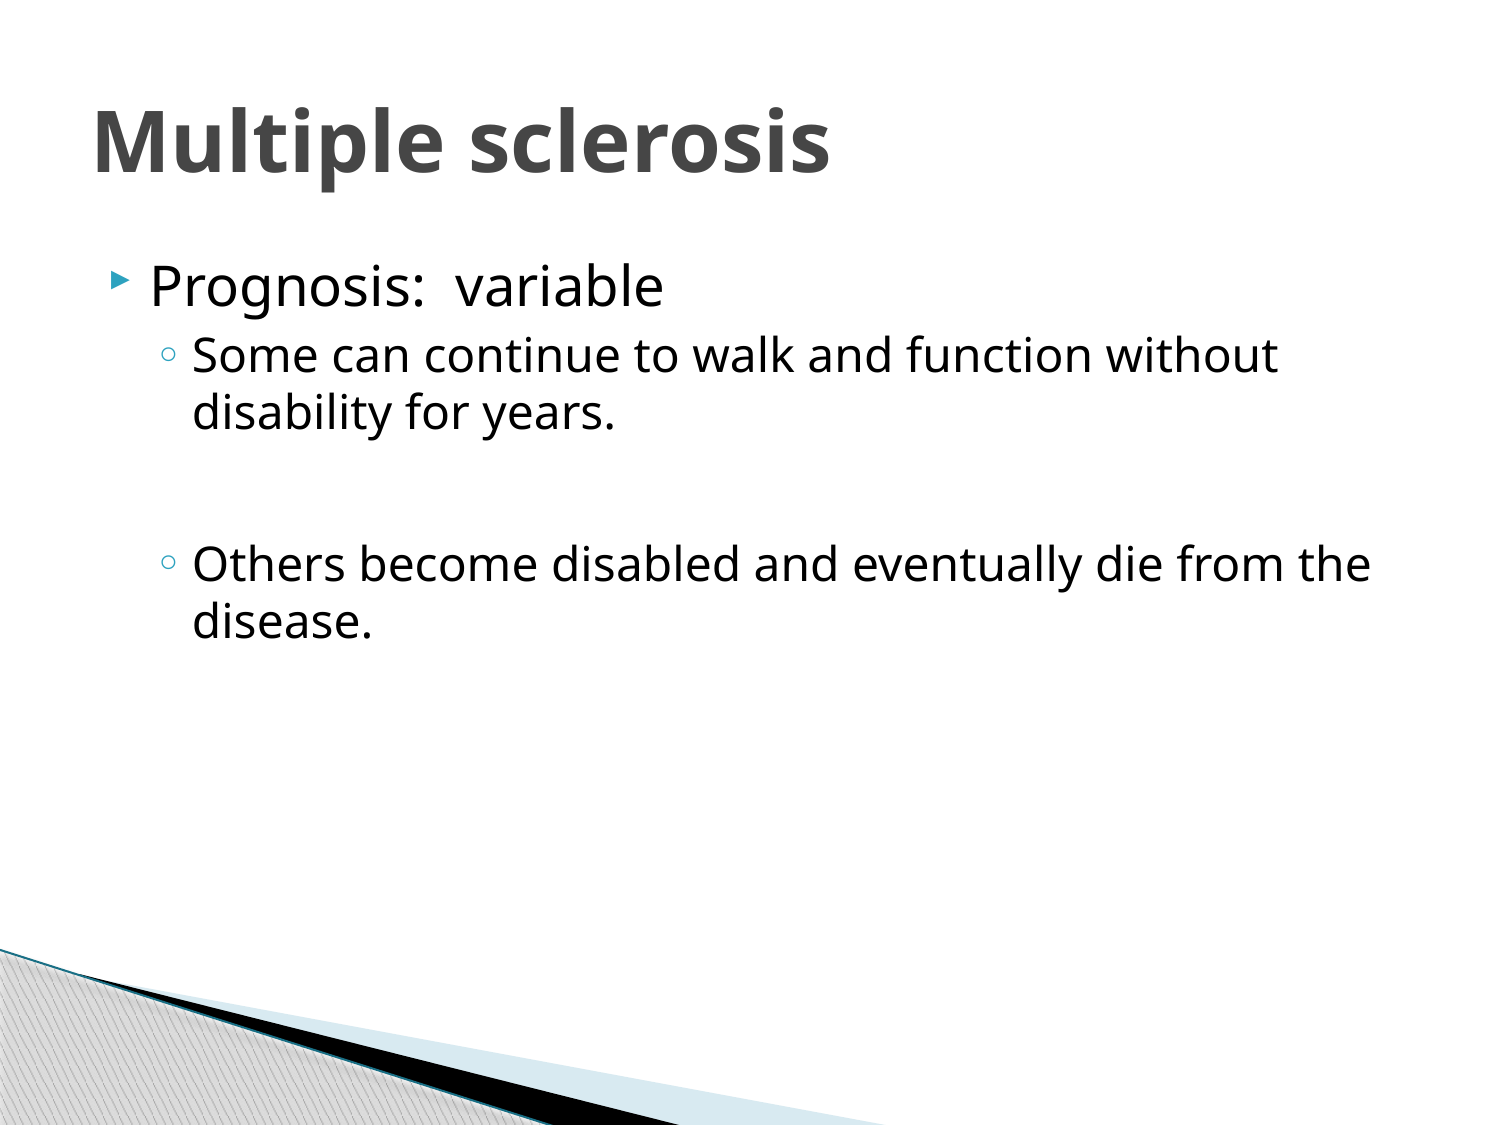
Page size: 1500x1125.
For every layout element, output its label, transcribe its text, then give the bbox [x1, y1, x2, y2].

title Multiple sclerosis [75, 45, 1425, 233]
list Prognosis: variable Some can continue to walk and function without disability for years. Others become disabled and eventually die from the disease. [74, 242, 1426, 986]
